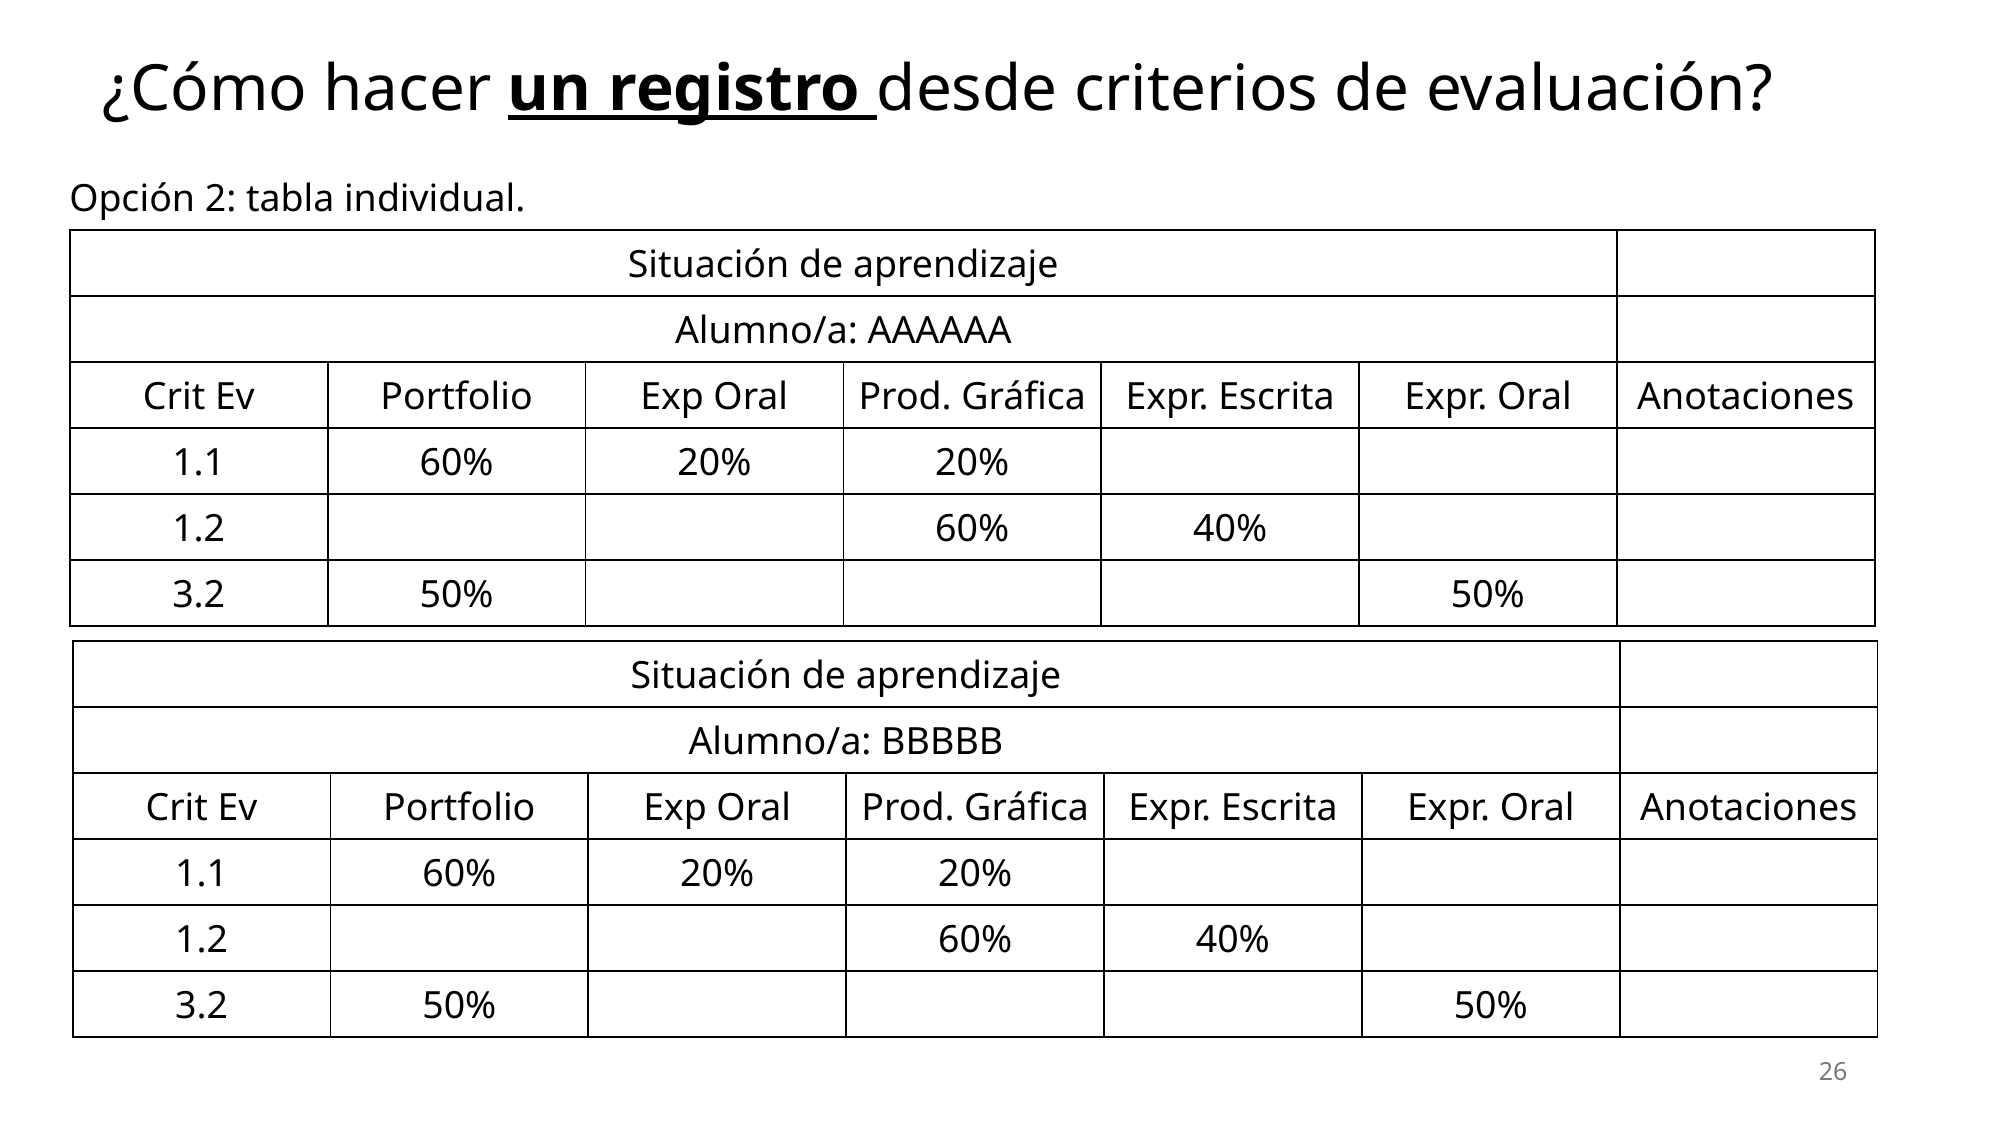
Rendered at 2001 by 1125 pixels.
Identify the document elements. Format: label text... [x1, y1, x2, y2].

table_cell [1102, 561, 1358, 625]
table_cell 1.1 [71, 429, 327, 493]
table_cell Expr. Oral [1360, 363, 1616, 427]
table_header [1621, 642, 1877, 706]
table_cell 3.2 [71, 561, 327, 625]
table_cell Prod. Gráfica [844, 363, 1100, 427]
table_cell 20% [844, 429, 1100, 493]
table_cell Expr. Escrita [1102, 363, 1358, 427]
text_box Opción 2: tabla individual. [54, 166, 541, 227]
table_cell [586, 561, 843, 625]
table_cell Crit Ev [74, 774, 330, 838]
table_cell Alumno/a: BBBBB [74, 708, 1619, 772]
table_cell 40% [1105, 906, 1361, 970]
table_cell [589, 972, 845, 1036]
table_cell 20% [589, 840, 845, 904]
table_cell [329, 495, 585, 559]
table_cell 60% [329, 429, 585, 493]
table_cell 1.2 [71, 495, 327, 559]
table_cell Exp Oral [586, 363, 843, 427]
table_cell [589, 906, 845, 970]
table_cell Alumno/a: AAAAAA [71, 297, 1616, 361]
table_cell [1102, 429, 1358, 493]
table_cell [1105, 840, 1361, 904]
table_cell [1363, 840, 1619, 904]
table_cell [1618, 495, 1874, 559]
table_cell 50% [331, 972, 587, 1036]
table_cell [1621, 906, 1877, 970]
table_cell [1621, 972, 1877, 1036]
table_cell Exp Oral [589, 774, 845, 838]
table_cell 1.1 [74, 840, 330, 904]
table_header Situación de aprendizaje [74, 642, 1619, 706]
table_cell 60% [844, 495, 1100, 559]
table_cell 20% [586, 429, 843, 493]
table_cell 50% [329, 561, 585, 625]
table_cell [1618, 561, 1874, 625]
table_cell Crit Ev [71, 363, 327, 427]
table_cell [1618, 297, 1874, 361]
table_cell Anotaciones [1618, 363, 1874, 427]
table_cell [844, 561, 1100, 625]
table_cell 60% [331, 840, 587, 904]
table_cell [1360, 429, 1616, 493]
title ¿Cómo hacer un registro desde criterios de evaluación? [87, 23, 1813, 156]
table_header [1618, 231, 1874, 295]
table_cell [1621, 840, 1877, 904]
table_cell [1618, 429, 1874, 493]
table_cell [1363, 906, 1619, 970]
table_cell [586, 495, 843, 559]
table_cell 1.2 [74, 906, 330, 970]
slide_number 26 [1412, 1042, 1863, 1103]
table_cell Portfolio [329, 363, 585, 427]
table_cell Portfolio [331, 774, 587, 838]
table_cell 50% [1360, 561, 1616, 625]
table_cell [1621, 708, 1877, 772]
table_cell Anotaciones [1621, 774, 1877, 838]
table_cell 50% [1363, 972, 1619, 1036]
table_cell [331, 906, 587, 970]
table_cell [1105, 972, 1361, 1036]
table_cell 3.2 [74, 972, 330, 1036]
table_cell [847, 972, 1103, 1036]
table_cell 60% [847, 906, 1103, 970]
table_cell 40% [1102, 495, 1358, 559]
table_cell 20% [847, 840, 1103, 904]
table_cell Prod. Gráfica [847, 774, 1103, 838]
table_cell Expr. Escrita [1105, 774, 1361, 838]
table_cell Expr. Oral [1363, 774, 1619, 838]
table_cell [1360, 495, 1616, 559]
table_header Situación de aprendizaje [71, 231, 1616, 295]
